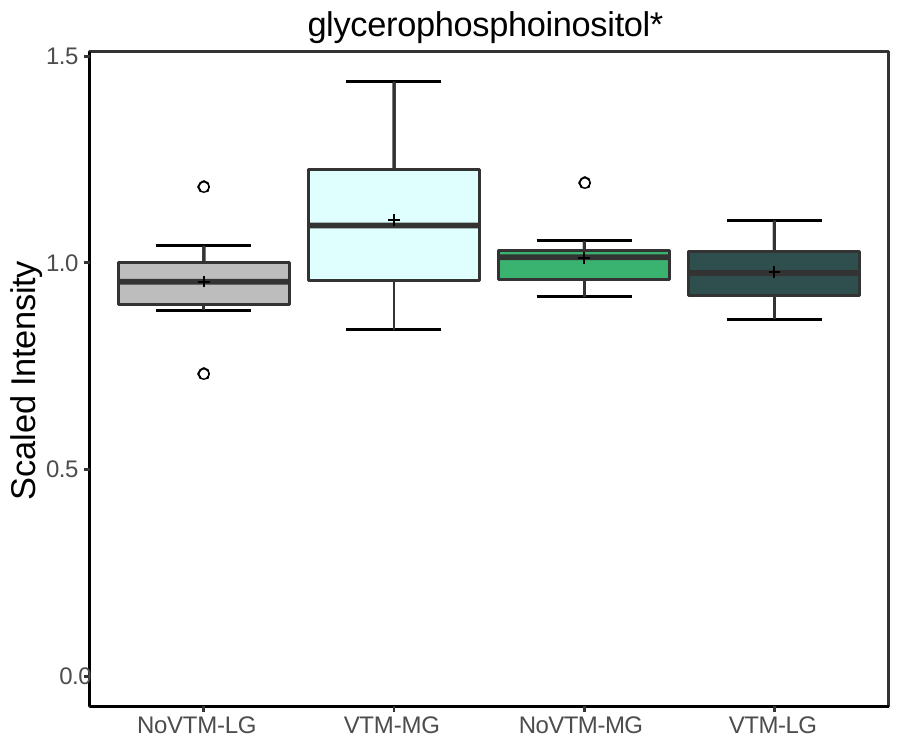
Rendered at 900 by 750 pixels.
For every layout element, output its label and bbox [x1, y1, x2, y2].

slide_number [134, 713, 288, 750]
text_box [1, 245, 82, 503]
footer [57, 661, 95, 750]
text_box [83, 50, 891, 738]
text_box [305, 0, 673, 44]
text_box [44, 38, 82, 69]
